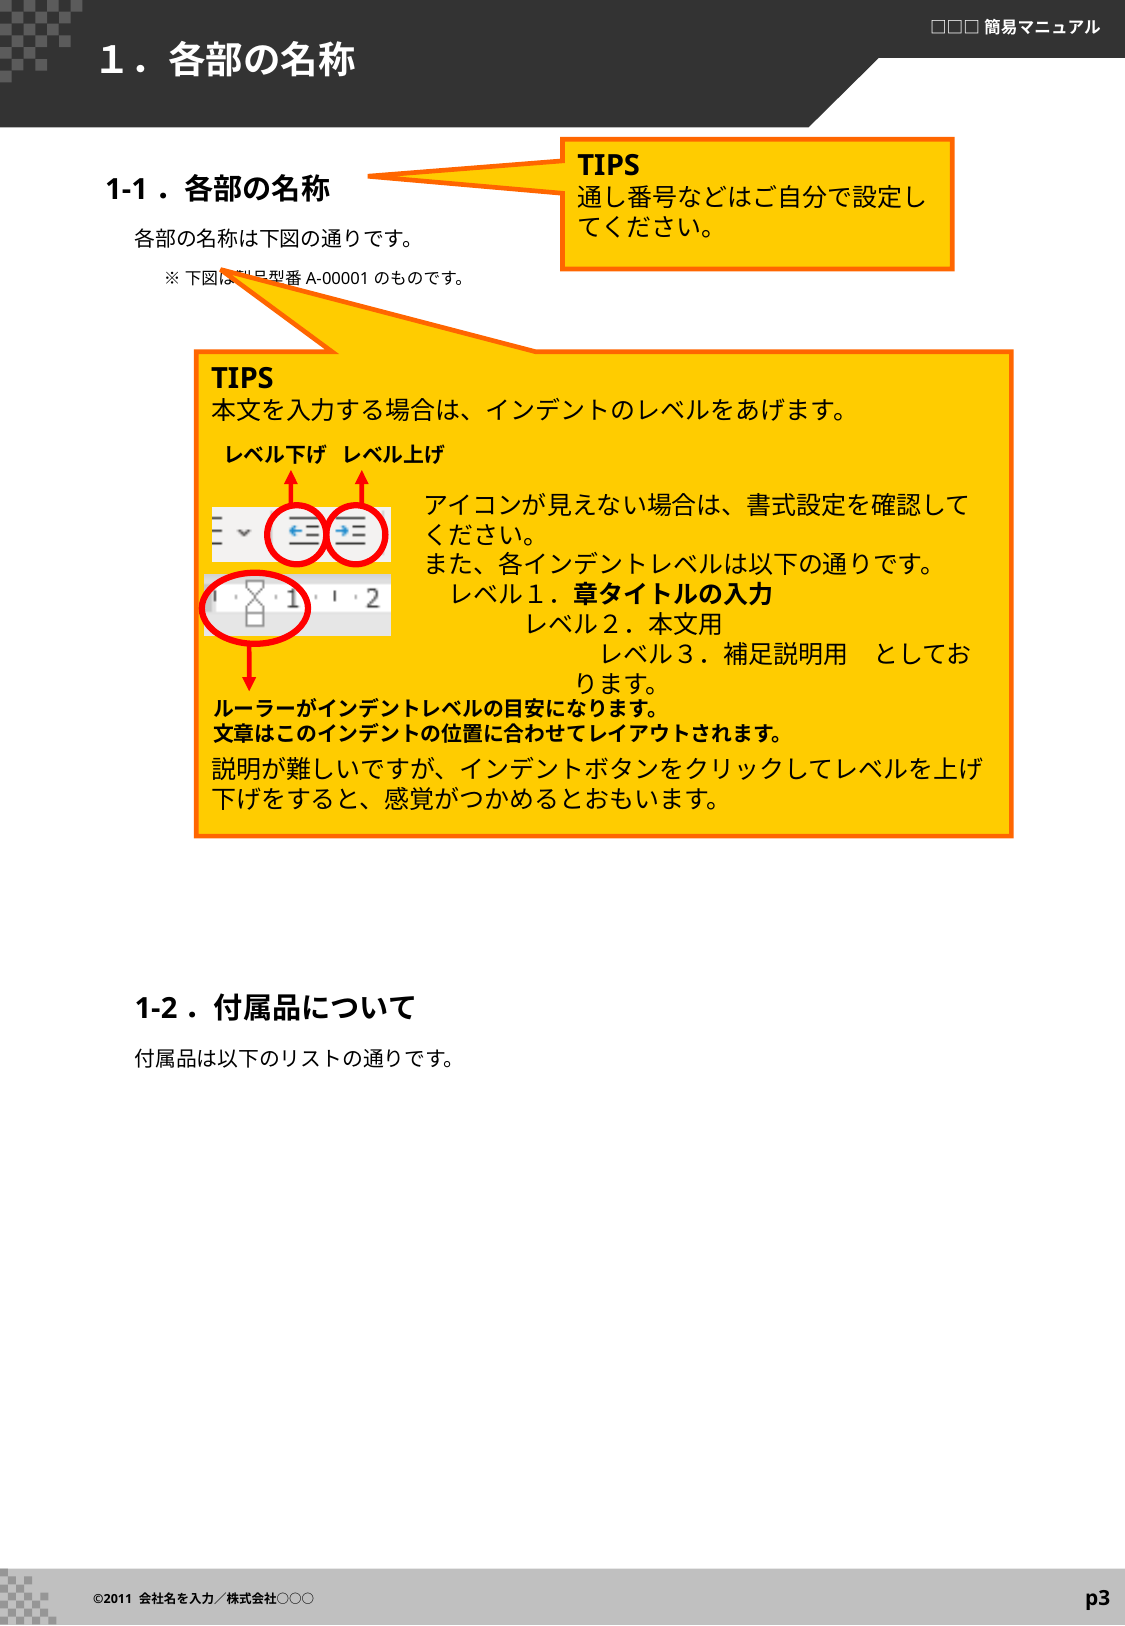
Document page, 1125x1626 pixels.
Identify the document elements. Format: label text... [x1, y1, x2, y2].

slide_number p3 [862, 1577, 1125, 1625]
list 1-1．各部の名称 各部の名称は下図の通りです。 ※下図は製品型番A-00001のものです。 1-2．付属品について 付属品は以下のリストの通りです。 [90, 162, 1059, 1545]
text_box TIPS 通し番号などはご自分で設定してください。 [367, 139, 953, 269]
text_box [196, 351, 1012, 837]
title １．各部の名称 [78, 21, 740, 96]
